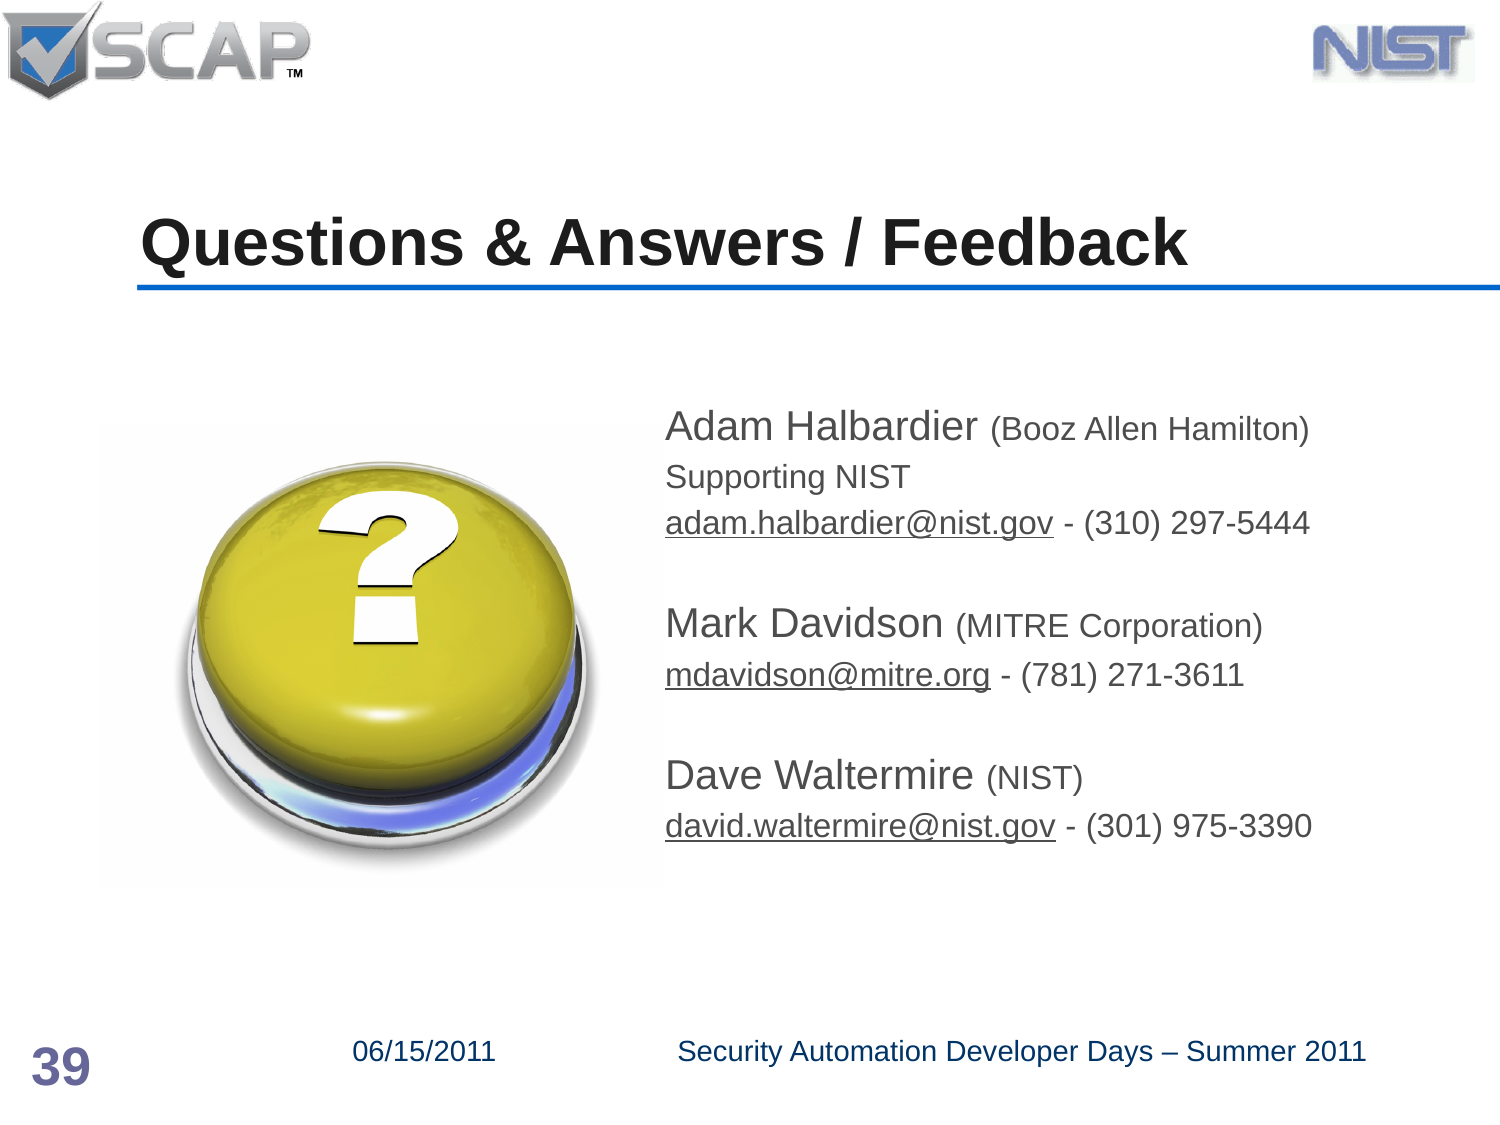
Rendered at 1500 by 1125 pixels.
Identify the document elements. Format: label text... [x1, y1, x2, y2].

title Questions & Answers / Feedback [124, 99, 1426, 288]
slide_number 39 [13, 1023, 111, 1105]
picture [99, 424, 649, 889]
picture [0, 0, 313, 103]
list Adam Halbardier (Booz Allen Hamilton) Supporting NIST adam.halbardier@nist.gov - (310) 297-5444 Mark Davidson (MITRE Corporation) mdavidson@mitre.org - (781) 271-3611 Dave Waltermire (NIST) david.waltermire@nist.gov - (301) 975-3390 [649, 287, 1451, 1026]
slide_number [337, 1025, 662, 1103]
picture [1312, 24, 1475, 83]
footer Security Automation Developer Days – Summer 2011 [662, 1025, 1426, 1103]
